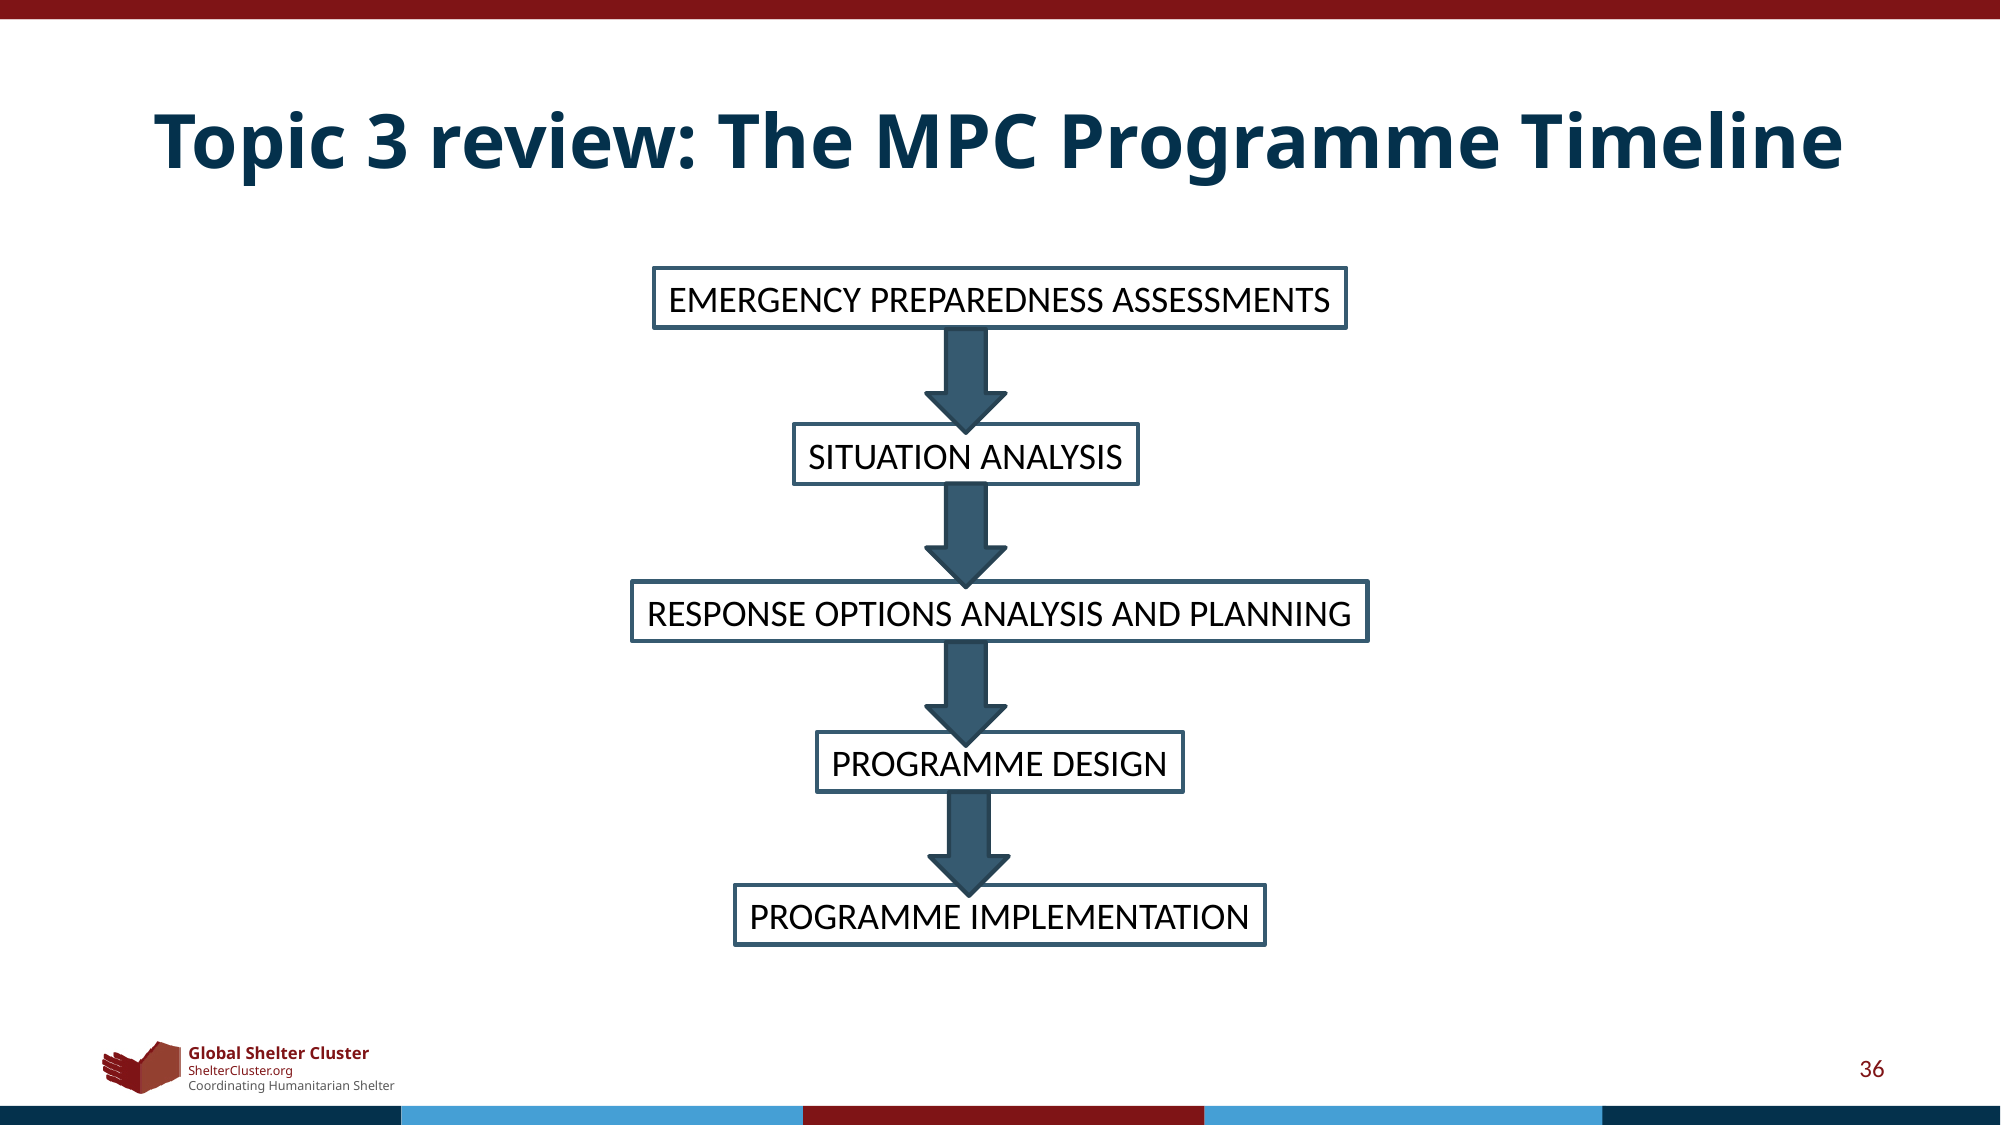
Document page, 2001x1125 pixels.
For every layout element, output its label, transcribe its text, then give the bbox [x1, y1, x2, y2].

text_box PROGRAMME IMPLEMENTATION [734, 884, 1266, 945]
text_box [924, 640, 1008, 748]
title Topic 3 review: The MPC Programme Timeline [99, 45, 1900, 233]
text_box SITUATION ANALYSIS [793, 424, 1139, 485]
text_box PROGRAMME DESIGN [816, 731, 1183, 792]
text_box RESPONSE OPTIONS ANALYSIS AND PLANNING [632, 581, 1368, 642]
text_box [924, 327, 1008, 435]
slide_number 36 [1433, 1037, 1900, 1098]
text_box [927, 790, 1011, 898]
text_box EMERGENCY PREPAREDNESS ASSESSMENTS [653, 267, 1347, 328]
picture [102, 1041, 181, 1094]
text_box [924, 481, 1008, 590]
